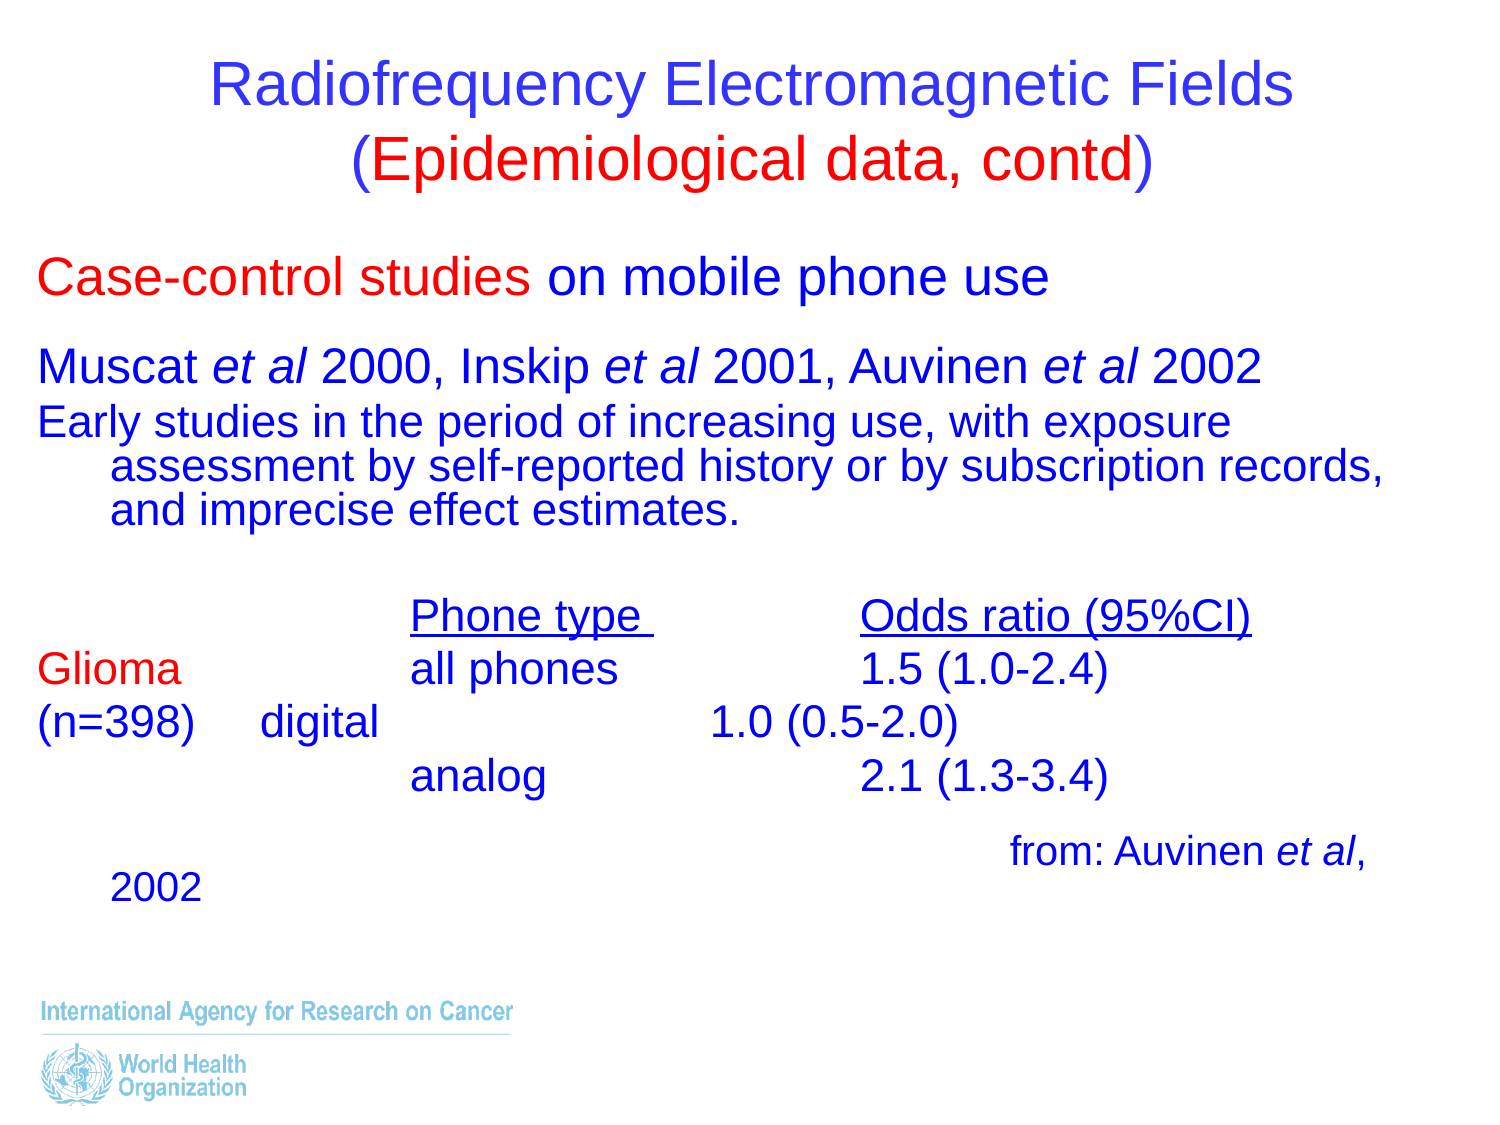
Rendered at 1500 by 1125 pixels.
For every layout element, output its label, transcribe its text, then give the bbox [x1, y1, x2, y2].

list Case-control studies on mobile phone use Muscat et al 2000, Inskip et al 2001, Auvinen et al 2002 Early studies in the period of increasing use, with exposure assessment by self-reported history or by subscription records, and imprecise effect estimates. Phone type Odds ratio (95%CI) Glioma all phones 1.5 (1.0-2.4) (n=398) digital 1.0 (0.5-2.0) analog 2.1 (1.3-3.4) from: Auvinen et al, 2002 [21, 240, 1478, 975]
title Radiofrequency Electromagnetic Fields (Epidemiological data, contd) [95, 42, 1411, 193]
picture [41, 999, 513, 1106]
